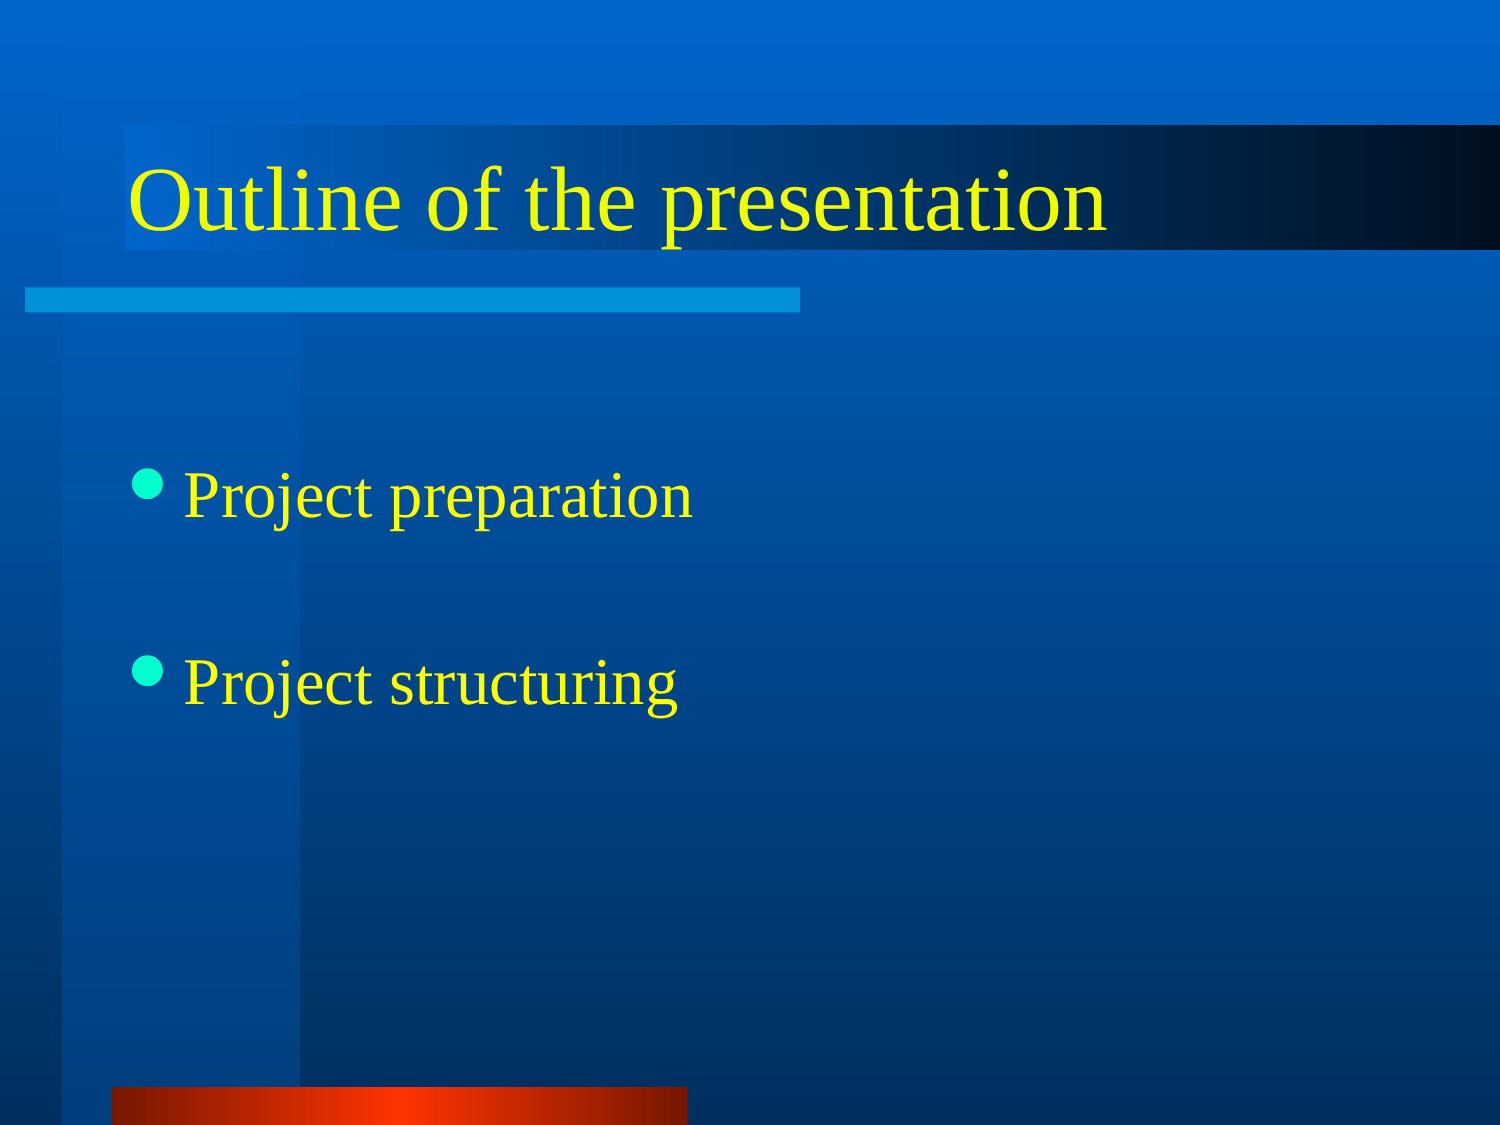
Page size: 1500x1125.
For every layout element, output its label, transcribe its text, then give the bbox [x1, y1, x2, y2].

list Project preparation Project structuring [112, 349, 1388, 938]
title Outline of the presentation [112, 99, 1388, 288]
